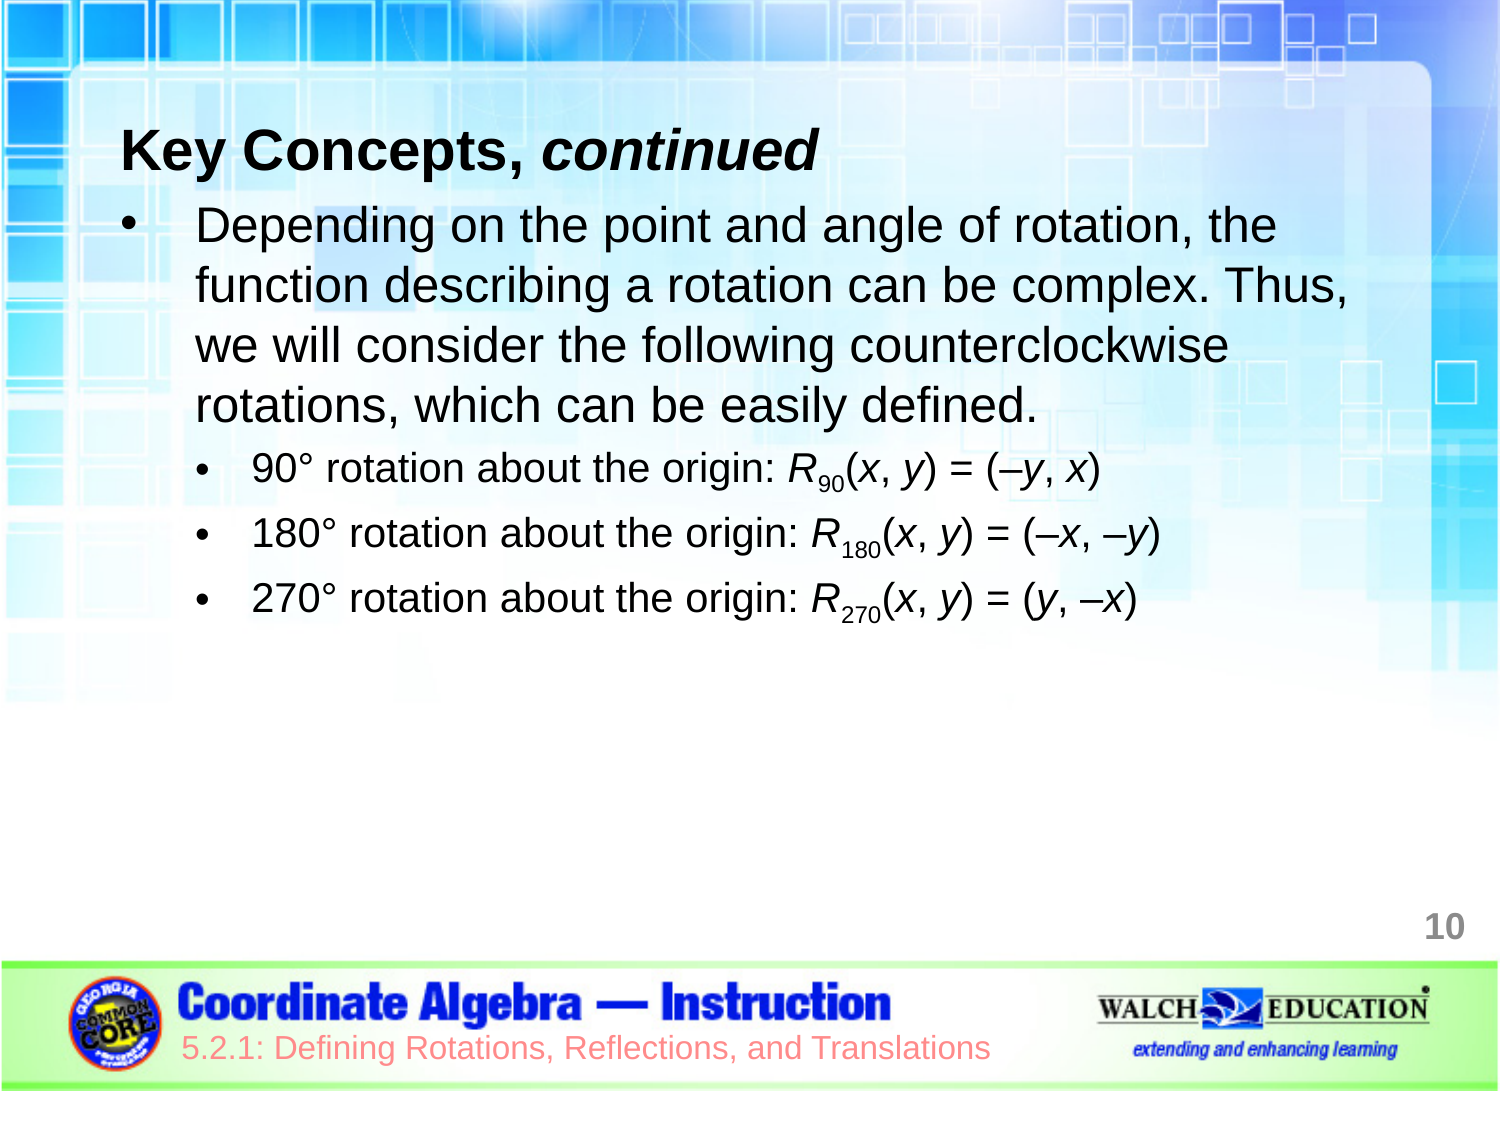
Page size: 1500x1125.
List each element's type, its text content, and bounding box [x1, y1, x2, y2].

picture [1, 0, 1500, 1091]
footer 5.2.1: Defining Rotations, Reflections, and Translations [166, 1024, 1080, 1069]
subtitle Key Concepts, continued Depending on the point and angle of rotation, the function describing a rotation can be complex. Thus, we will consider the following counterclockwise rotations, which can be easily defined. 90° rotation about the origin: R90(x, y) = (–y, x) 180° rotation about the origin: R180(x, y) = (–x, –y) 270° rotation about the origin: R270(x, y) = (y, –x) [105, 105, 1394, 925]
slide_number 10 [1361, 901, 1481, 949]
